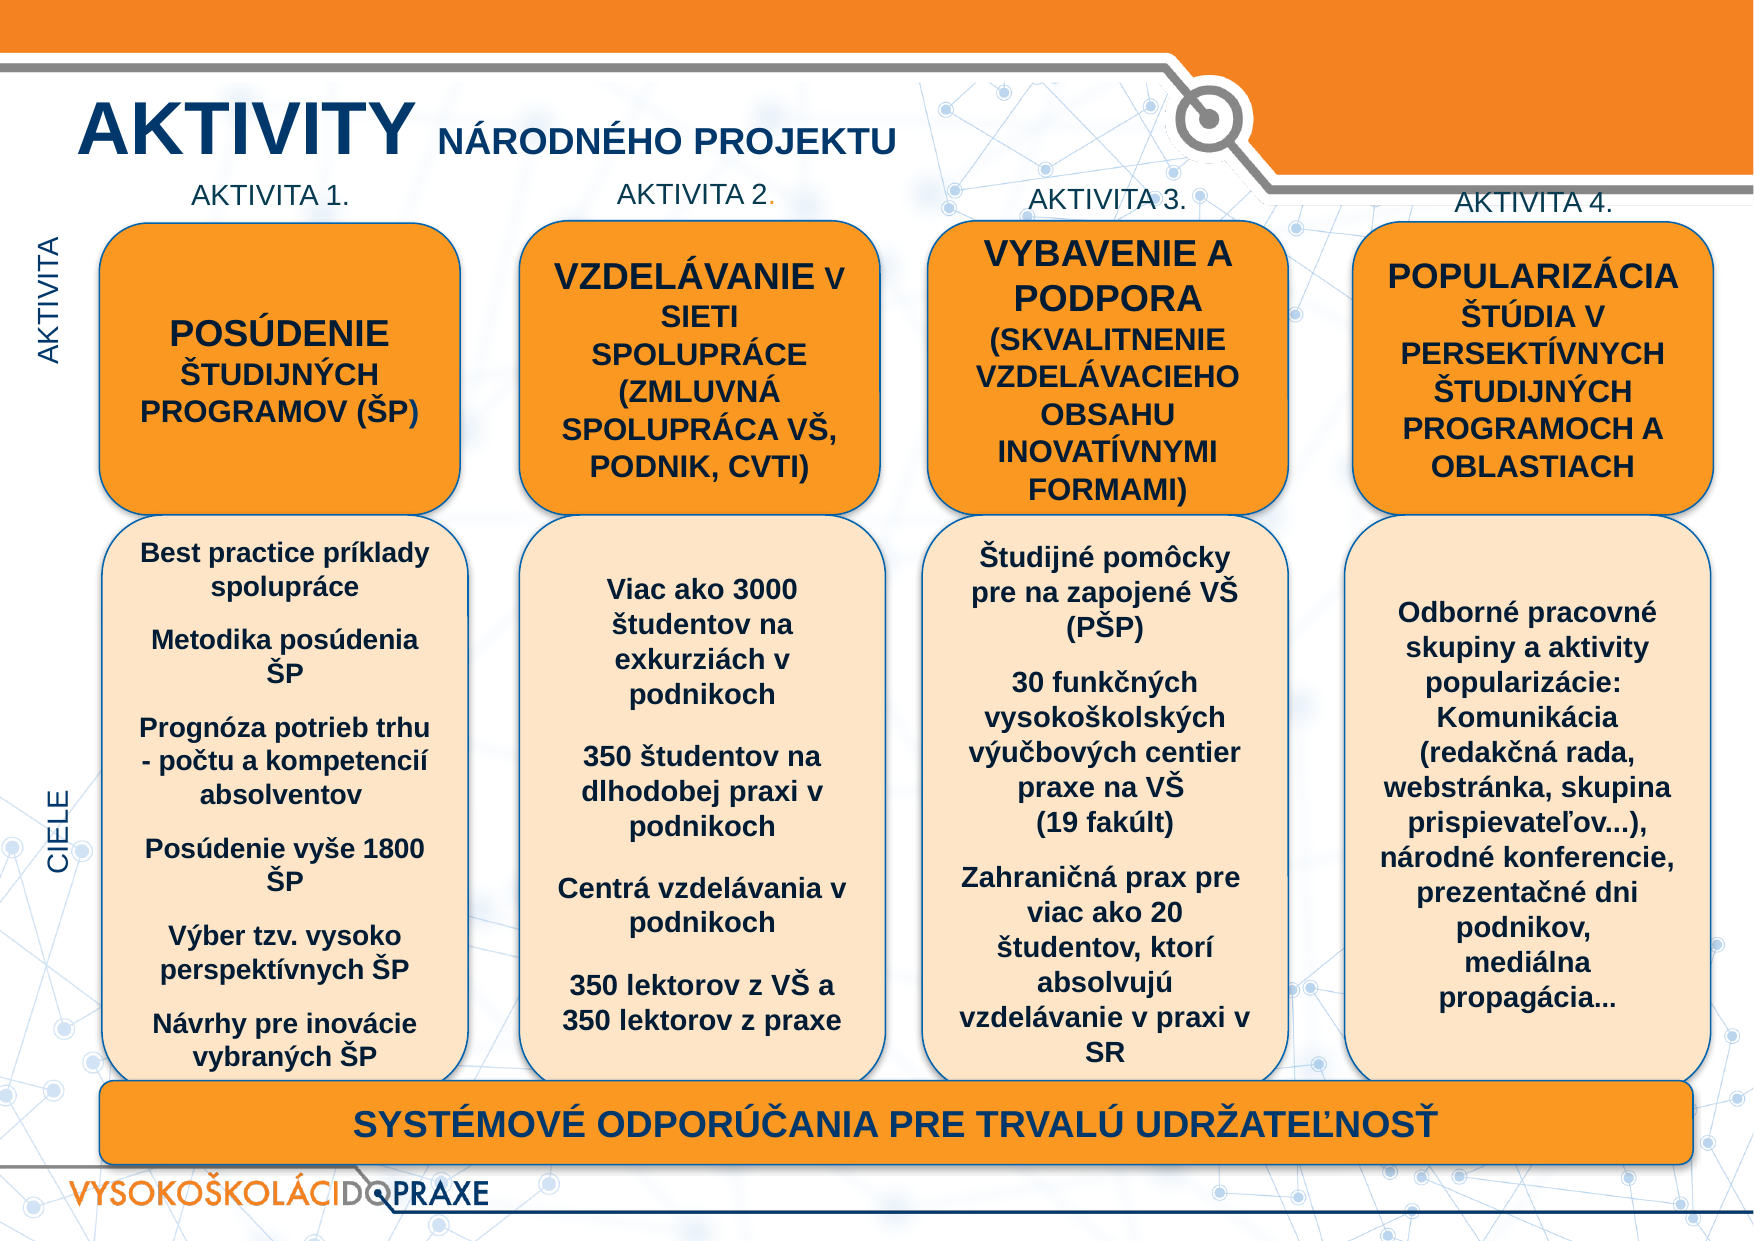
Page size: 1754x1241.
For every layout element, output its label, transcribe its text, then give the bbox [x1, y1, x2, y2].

text_box CIELE [10, 705, 102, 960]
text_box Best practice príklady spolupráce Metodika posúdenia ŠP Prognóza potrieb trhu - počtu a kompetencií absolventov Posúdenie vyše 1800 ŠP Výber tzv. vysoko perspektívnych ŠP Návrhy pre inovácie vybraných ŠP [101, 514, 469, 1079]
picture [0, 0, 1754, 1241]
title AKTIVITY NÁRODNÉHO PROJEKTU [59, 22, 1602, 227]
picture [840, 227, 968, 1079]
picture [1246, 227, 1390, 1079]
text_box SYSTÉMOVÉ ODPORÚČANIA PRE TRVALÚ UDRŽATEĽNOSŤ [98, 1079, 1694, 1166]
text_box Viac ako 3000 študentov na exkurziách v podnikoch 350 študentov na dlhodobej praxi v podnikoch Centrá vzdelávania v podnikoch 350 lektorov z VŠ a 350 lektorov z praxe [518, 514, 887, 1079]
text_box AKTIVITA 4. [1400, 159, 1668, 220]
text_box AKTIVITA [0, 173, 93, 428]
picture [422, 227, 561, 1079]
text_box VZDELÁVANIE V SIETI SPOLUPRÁCE (ZMLUVNÁ SPOLUPRÁCA VŠ, PODNIK, CVTI) [518, 219, 881, 515]
text_box VYBAVENIE A PODPORA (SKVALITNENIE VZDELÁVACIEHO OBSAHU INOVATÍVNYMI FORMAMI) [926, 219, 1290, 516]
text_box AKTIVITA 1. [136, 151, 405, 236]
text_box AKTIVITA 2. [562, 151, 831, 236]
text_box Odborné pracovné skupiny a aktivity popularizácie: Komunikácia (redakčná rada, webstránka, skupina prispievateľov...), národné konferencie, prezentačné dni podnikov, mediálna propagácia... [1343, 514, 1712, 1080]
text_box POPULARIZÁCIA ŠTÚDIA V PERSEKTÍVNYCH ŠTUDIJNÝCH PROGRAMOCH A OBLASTIACH [1351, 221, 1715, 516]
text_box Študijné pomôcky pre na zapojené VŠ (PŠP) 30 funkčných vysokoškolských výučbových centier praxe na VŠ (19 fakúlt) Zahraničná prax pre viac ako 20 študentov, ktorí absolvujú vzdelávanie v praxi v SR [921, 514, 1290, 1079]
text_box POSÚDENIE ŠTUDIJNÝCH PROGRAMOV (ŠP) [98, 222, 461, 516]
text_box AKTIVITA 3. [974, 155, 1242, 219]
